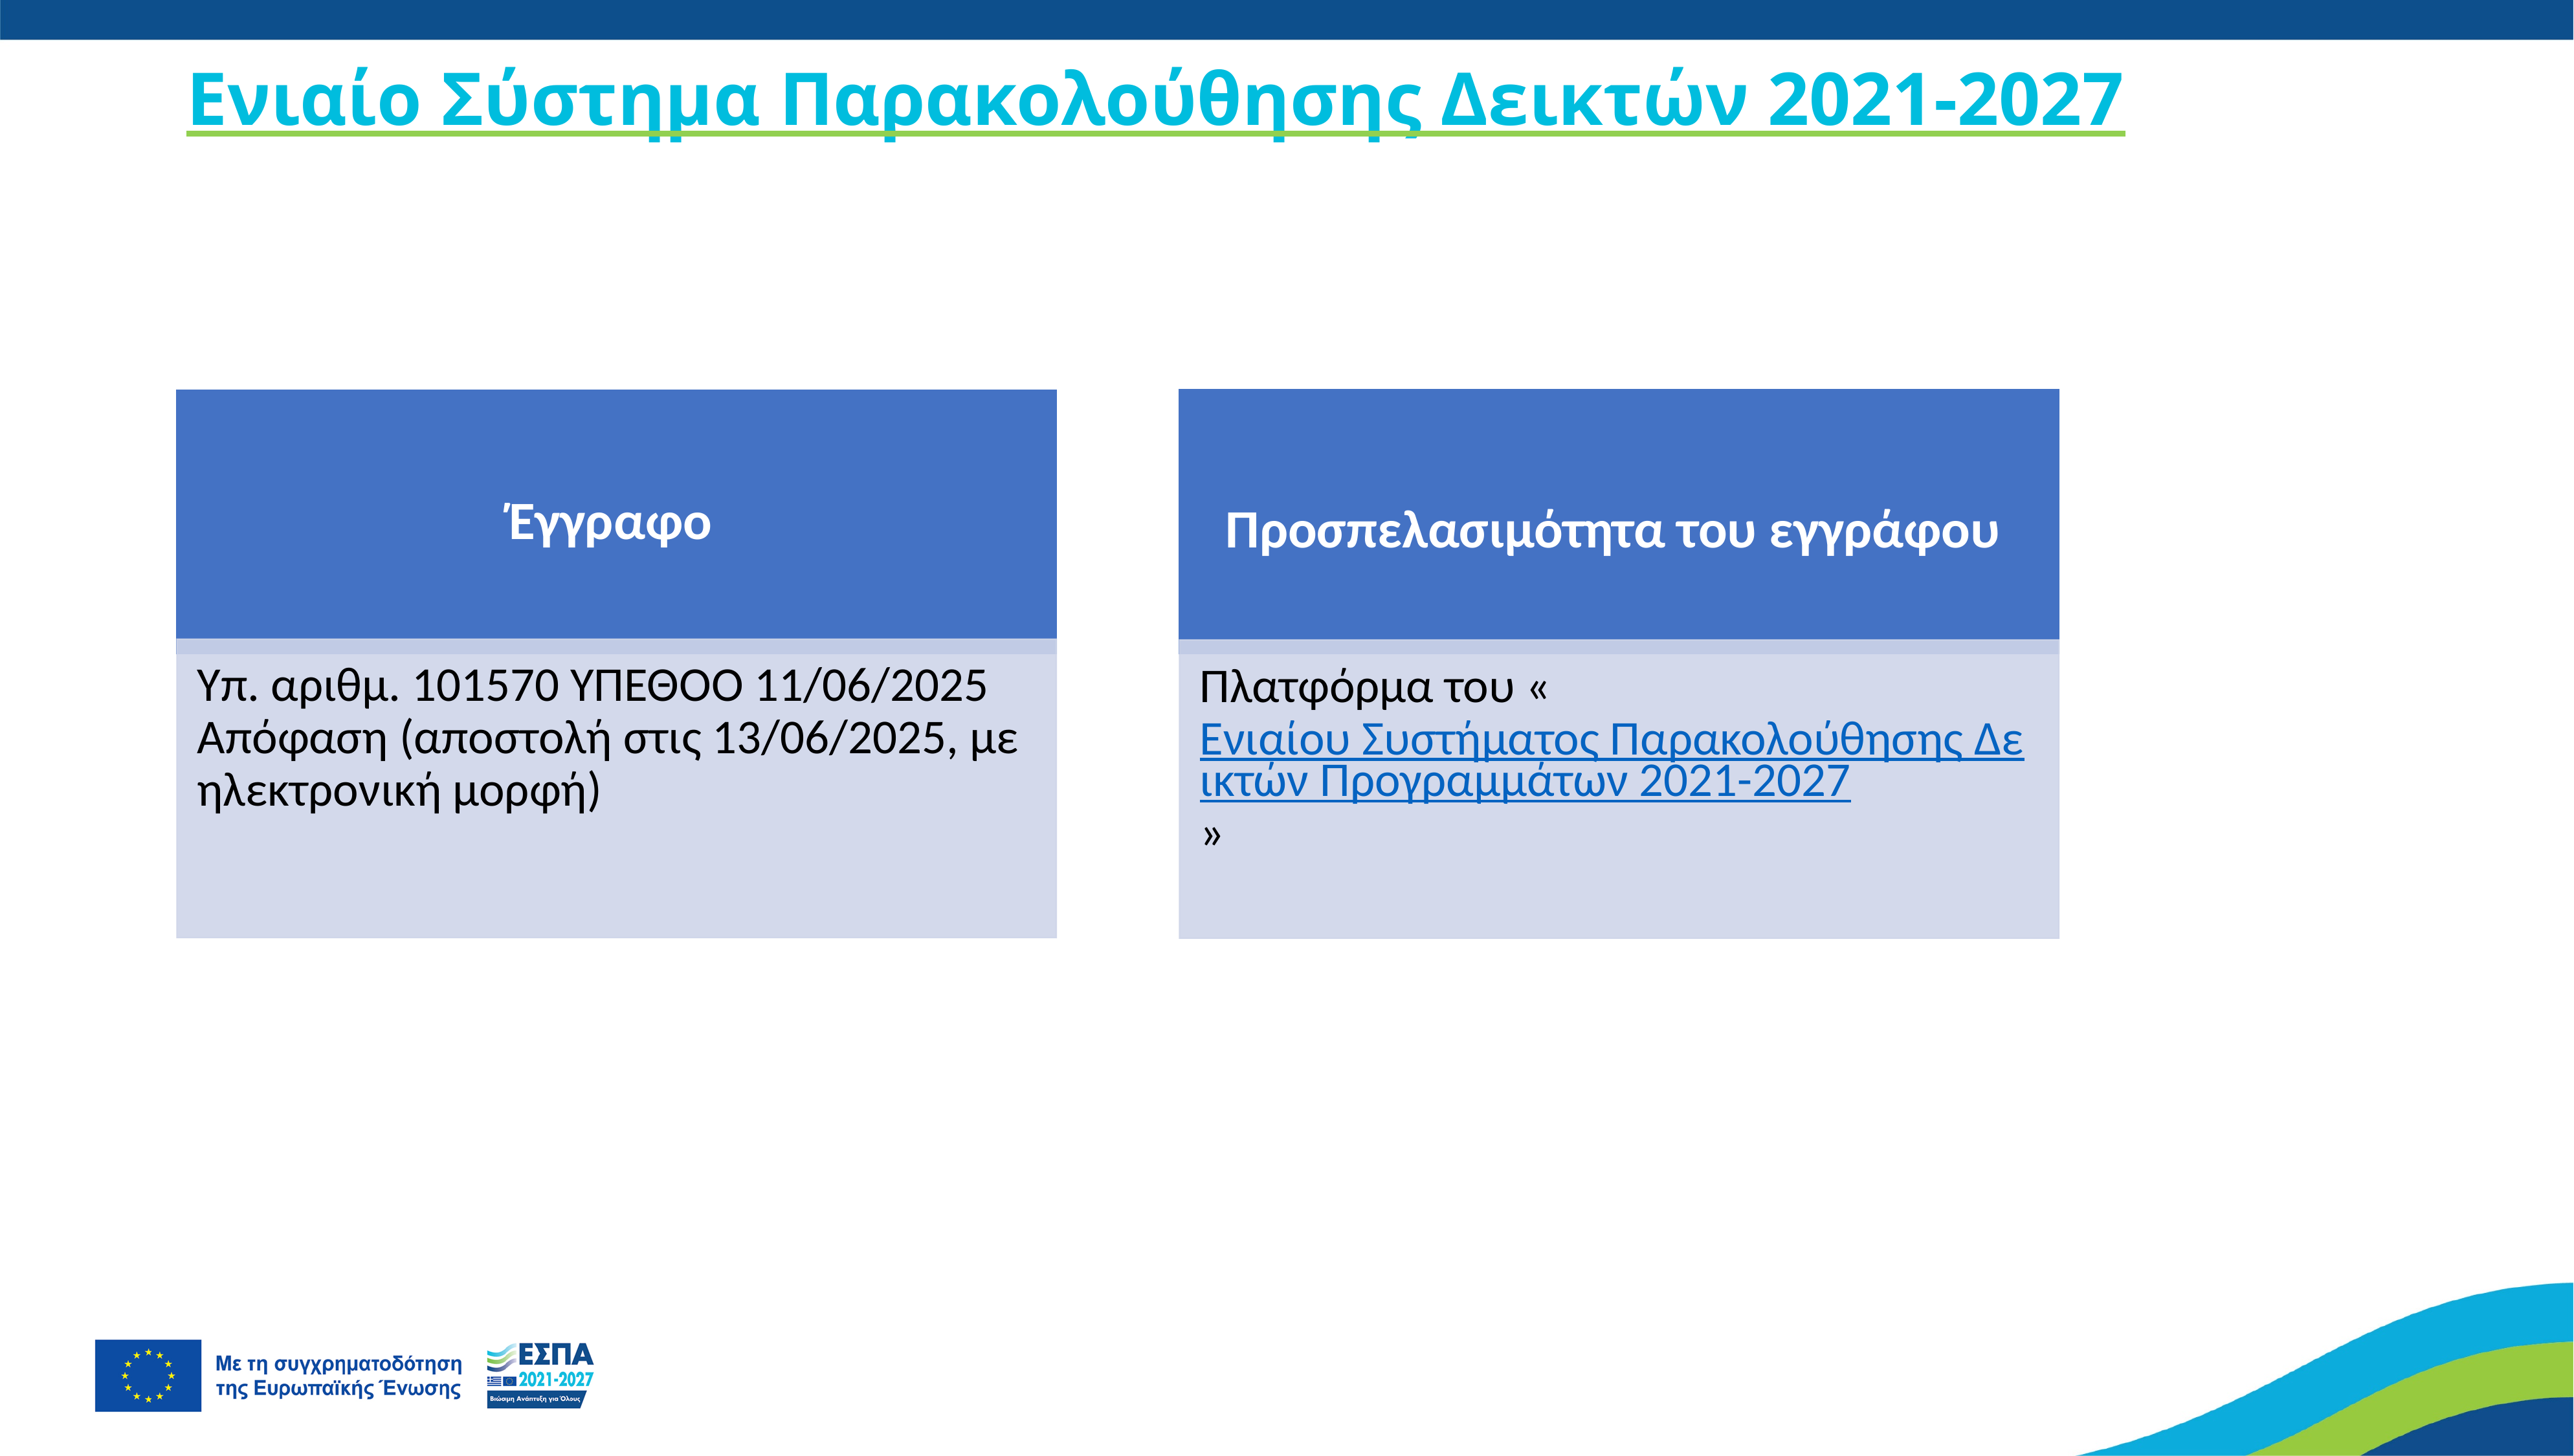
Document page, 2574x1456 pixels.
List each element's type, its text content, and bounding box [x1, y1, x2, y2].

picture [2087, 1341, 2573, 1456]
picture [0, 0, 2573, 1456]
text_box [177, 241, 2059, 1086]
title Ενιαίο Σύστημα Παρακολούθησης Δεικτών 2021-2027 [177, 46, 2397, 158]
